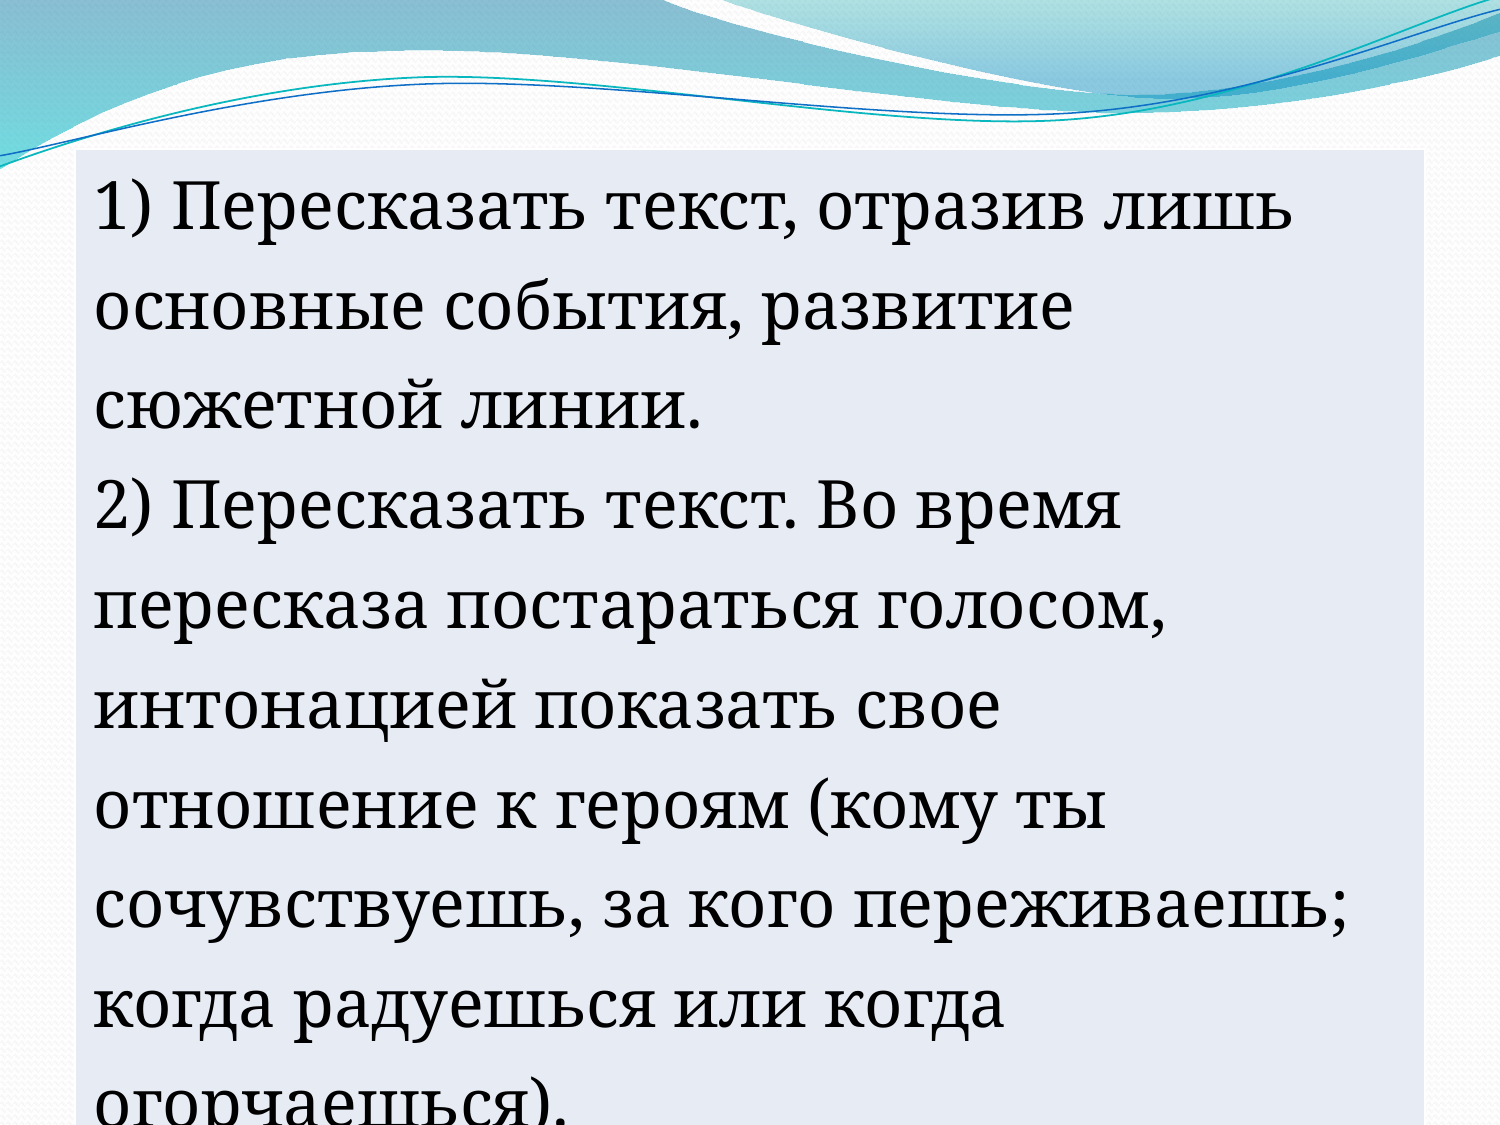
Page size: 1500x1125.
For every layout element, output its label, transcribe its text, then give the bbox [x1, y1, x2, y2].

table_header 1) Пересказать текст, отразив лишь основные события, развитие сюжетной линии. 2) Пересказать текст. Во время пересказа постараться голосом, интонацией показать свое отношение к героям (кому ты сочувствуешь, за кого переживаешь; когда радуешься или когда огорчаешься). 3) Придумать и нарисовать иллюстрацию к определённому эпизоду. [76, 150, 1424, 1125]
